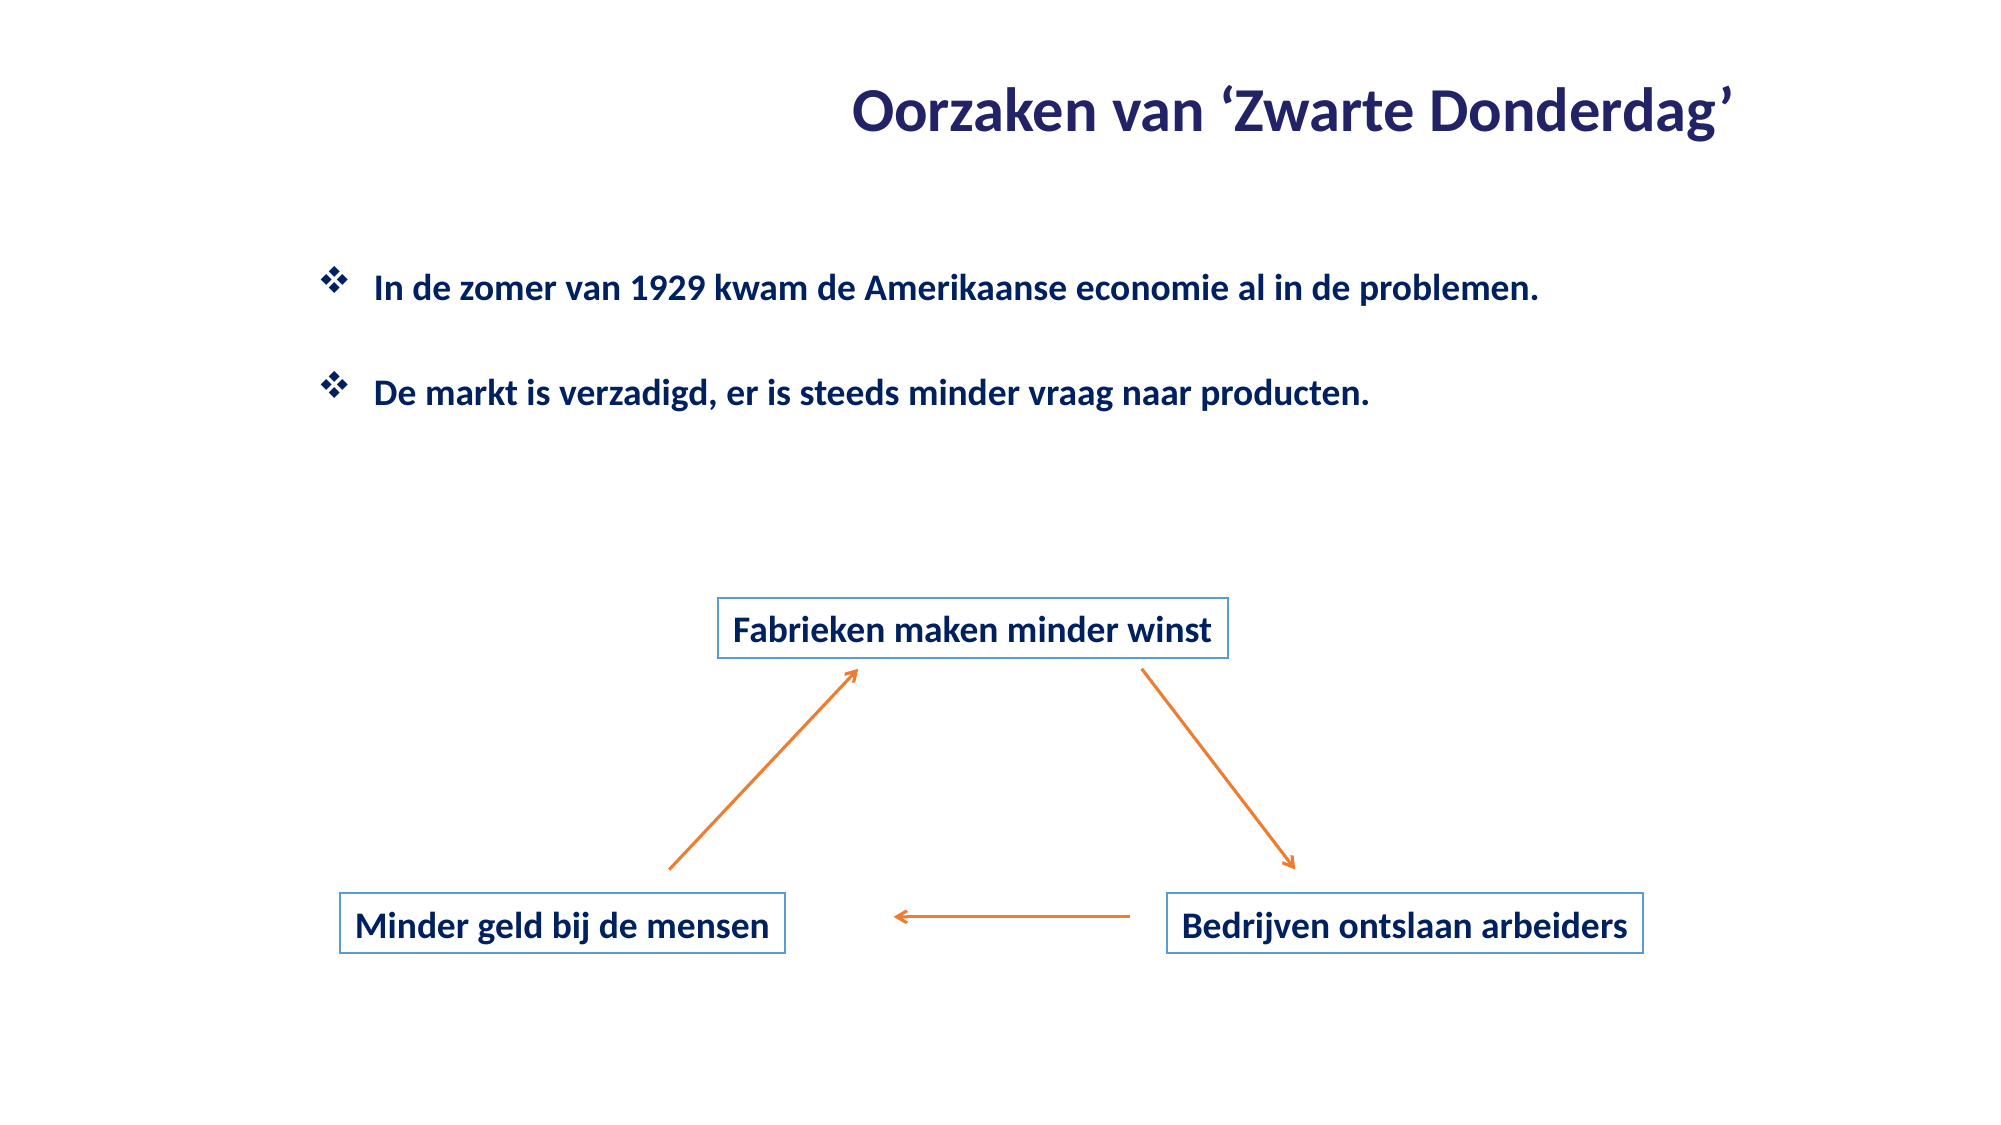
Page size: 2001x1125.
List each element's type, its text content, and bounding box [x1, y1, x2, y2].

text_box Oorzaken van ‘Zwarte Donderdag’ [249, 49, 1751, 163]
text_box Minder geld bij de mensen [339, 892, 786, 954]
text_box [669, 668, 859, 870]
text_box Bedrijven ontslaan arbeiders [1166, 892, 1644, 954]
text_box In de zomer van 1929 kwam de Amerikaanse economie al in de problemen. De markt is verzadigd, er is steeds minder vraag naar producten. [303, 255, 1653, 513]
text_box Fabrieken maken minder winst [717, 597, 1229, 659]
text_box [1141, 668, 1296, 870]
